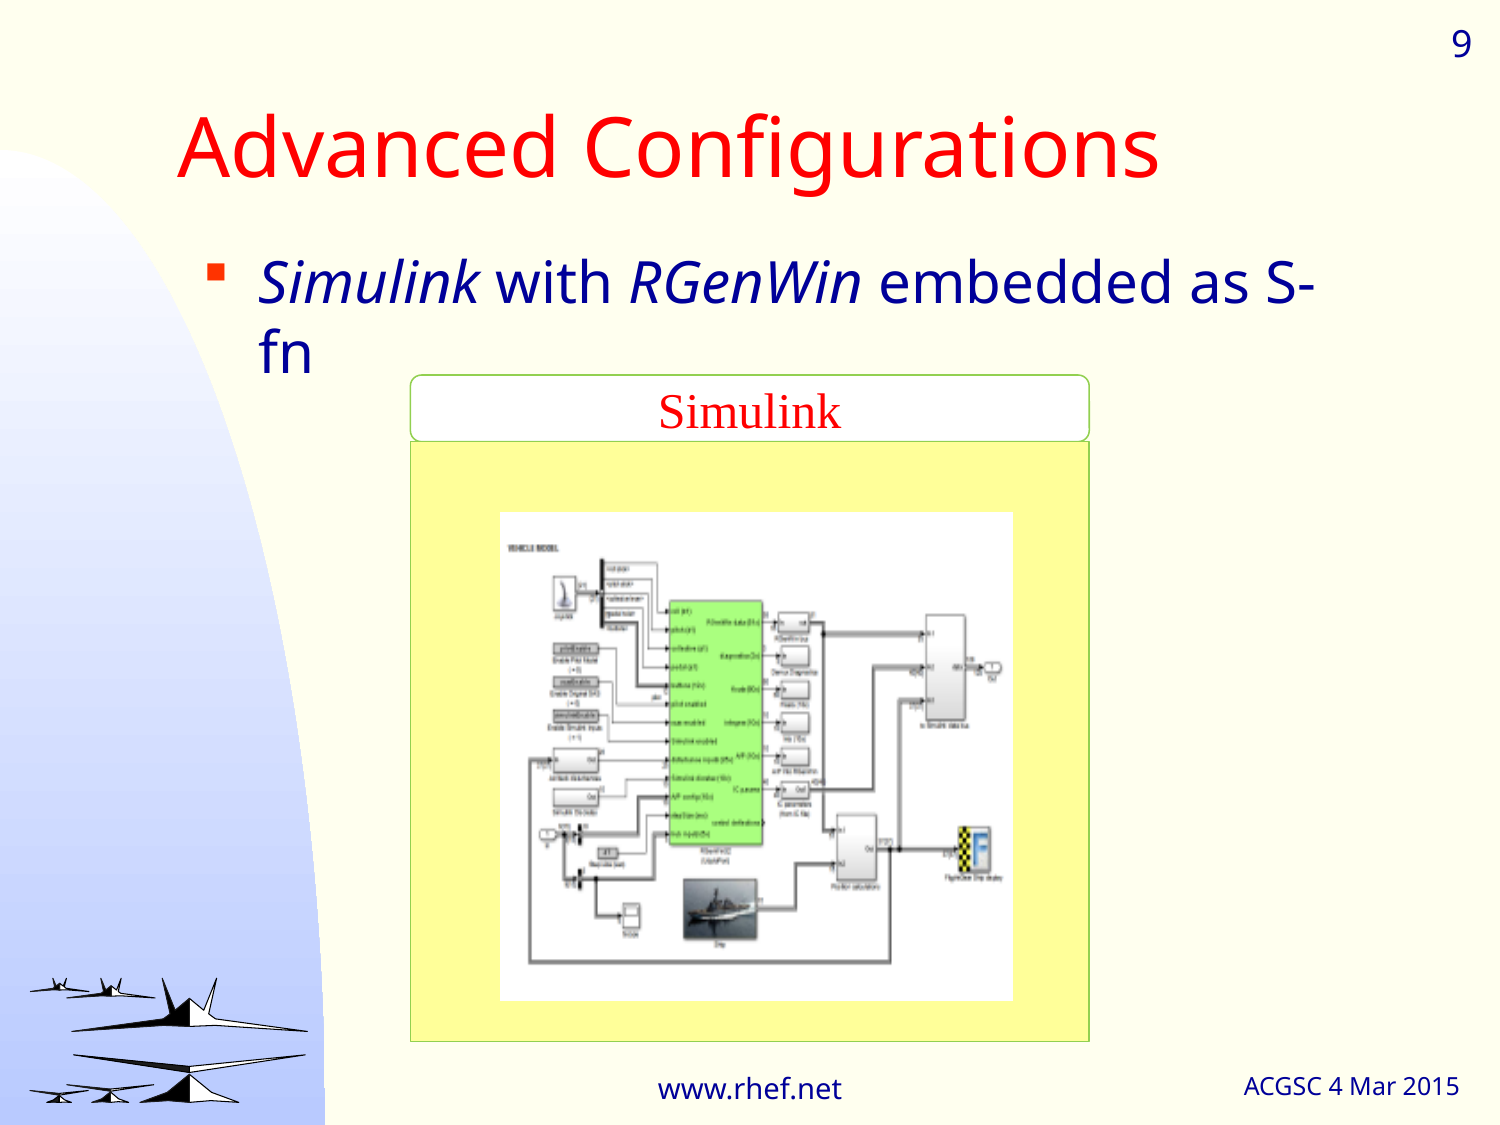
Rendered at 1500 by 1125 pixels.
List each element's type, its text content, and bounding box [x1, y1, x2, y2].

footer www.rhef.net [512, 1062, 988, 1113]
slide_number 9 [1274, 12, 1488, 88]
list Simulink with RGenWin embedded as S-fn [187, 237, 1363, 375]
title Advanced Configurations [162, 62, 1227, 250]
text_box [410, 374, 1090, 1042]
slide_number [1089, 1062, 1476, 1109]
